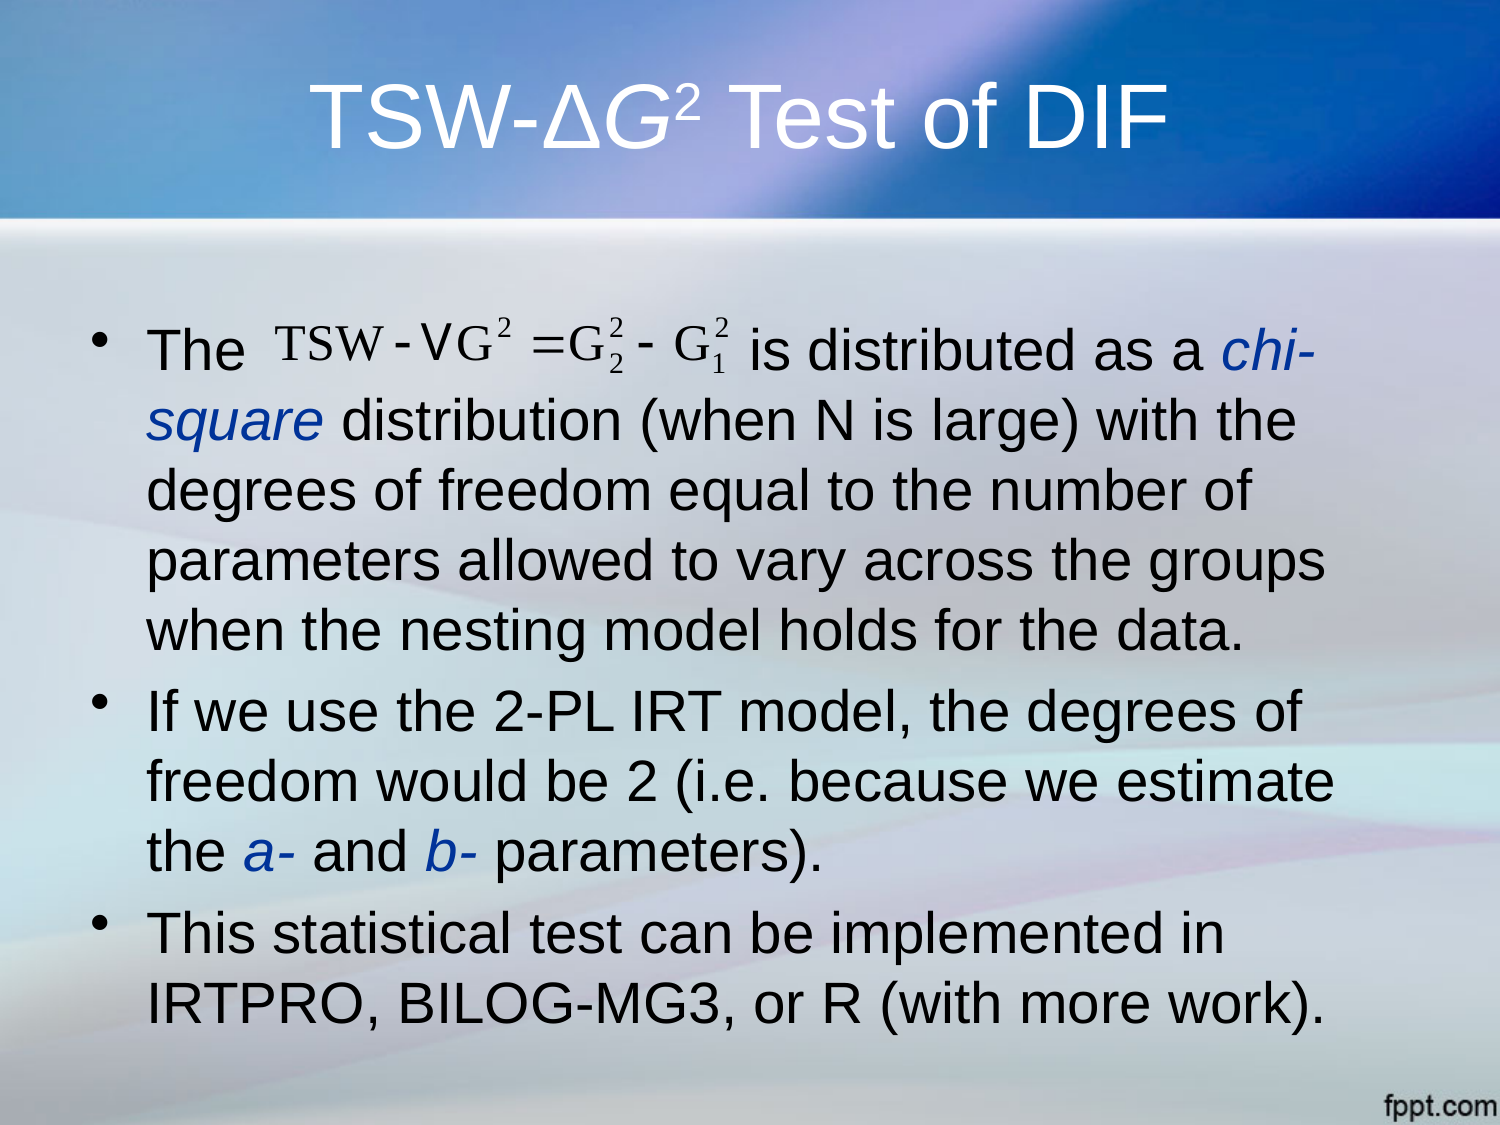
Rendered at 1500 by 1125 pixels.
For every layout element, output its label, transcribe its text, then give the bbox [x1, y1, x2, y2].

title TSW-ΔG2 Test of DIF [64, 31, 1415, 192]
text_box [267, 304, 741, 387]
list The is distributed as a chi-square distribution (when N is large) with the degrees of freedom equal to the number of parameters allowed to vary across the groups when the nesting model holds for the data. If we use the 2-PL IRT model, the degrees of freedom would be 2 (i.e. because we estimate the a- and b- parameters). This statistical test can be implemented in IRTPRO, BILOG-MG3, or R (with more work). [75, 304, 1425, 1047]
picture [0, 0, 1500, 1125]
